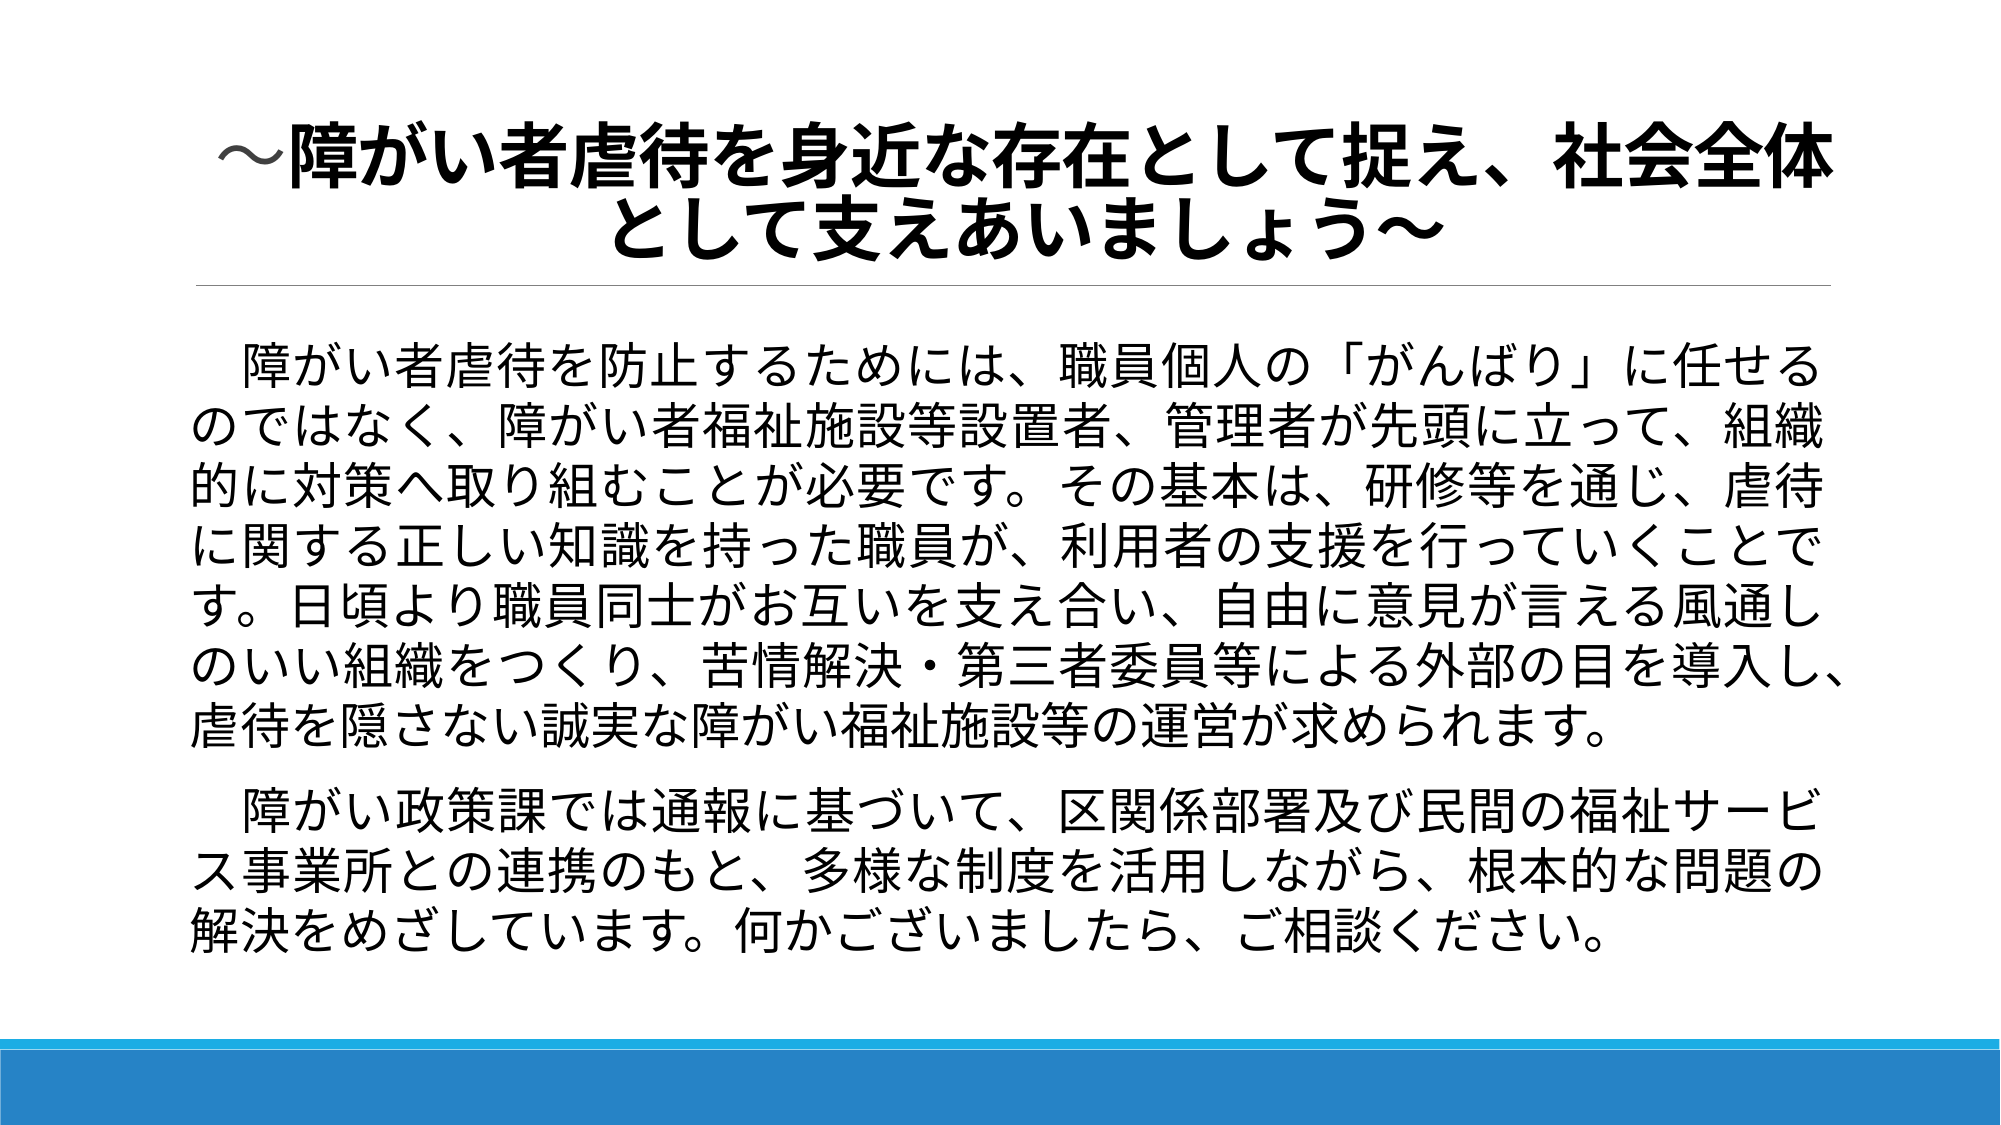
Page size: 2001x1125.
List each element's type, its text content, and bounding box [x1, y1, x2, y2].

list 障がい者虐待を防止するためには、職員個人の「がんばり」に任せるのではなく、障がい者福祉施設等設置者、管理者が先頭に立って、組織的に対策へ取り組むことが必要です。その基本は、研修等を通じ、虐待に関する正しい知識を持った職員が、利用者の支援を行っていくことです。日頃より職員同士がお互いを支え合い、自由に意見が言える風通しのいい組織をつくり、苦情解決・第三者委員等による外部の目を導入し、虐待を隠さない誠実な障がい福祉施設等の運営が求められます。 障がい政策課では通報に基づいて、区関係部署及び民間の福祉サービス事業所との連携のもと、多様な制度を活用しながら、根本的な問題の解決をめざしています。何かございましたら、ご相談ください。 [174, 252, 1825, 965]
title ～障がい者虐待を身近な存在として捉え、社会全体として支えあいましょう～ [200, 39, 1850, 278]
